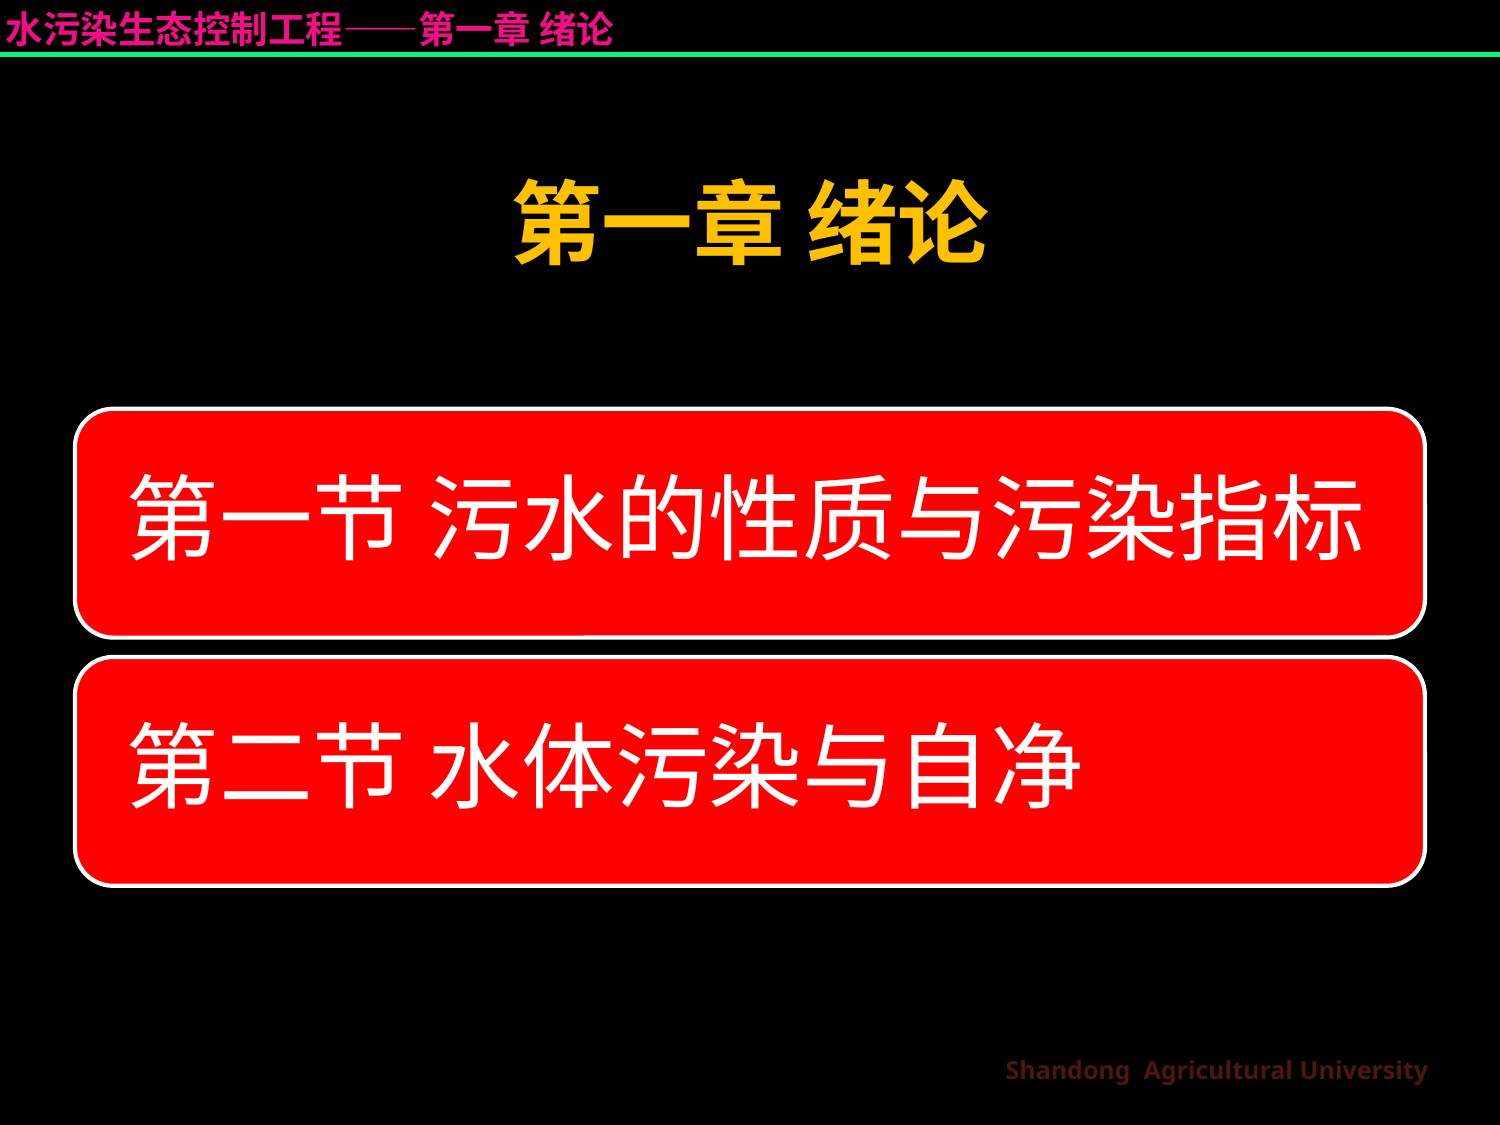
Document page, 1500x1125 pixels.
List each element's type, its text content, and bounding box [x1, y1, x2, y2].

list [74, 276, 1426, 1020]
title 第一章 绪论 [75, 126, 1425, 276]
